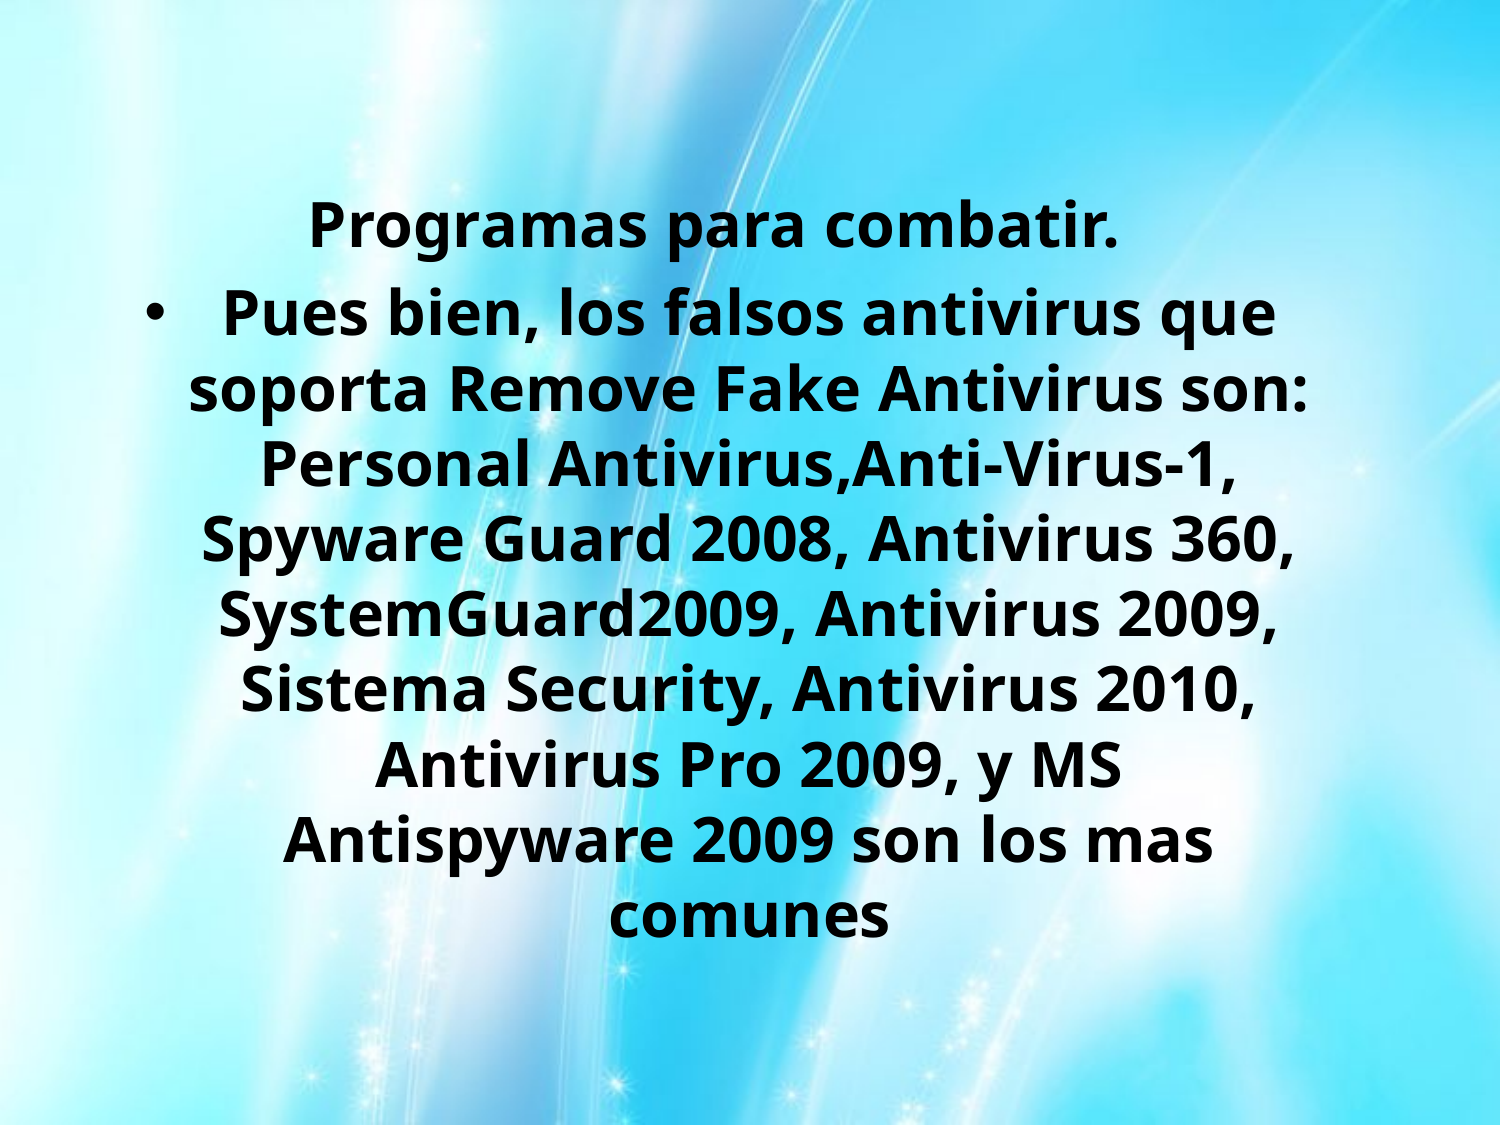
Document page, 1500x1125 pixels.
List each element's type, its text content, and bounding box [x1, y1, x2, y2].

subtitle Programas para combatir. Pues bien, los falsos antivirus que soporta Remove Fake Antivirus son: Personal Antivirus,Anti-Virus-1, Spyware Guard 2008, Antivirus 360, SystemGuard2009, Antivirus 2009, Sistema Security, Antivirus 2010, Antivirus Pro 2009, y MS Antispyware 2009 son los mas comunes [100, 90, 1329, 965]
picture [0, 0, 1500, 1125]
